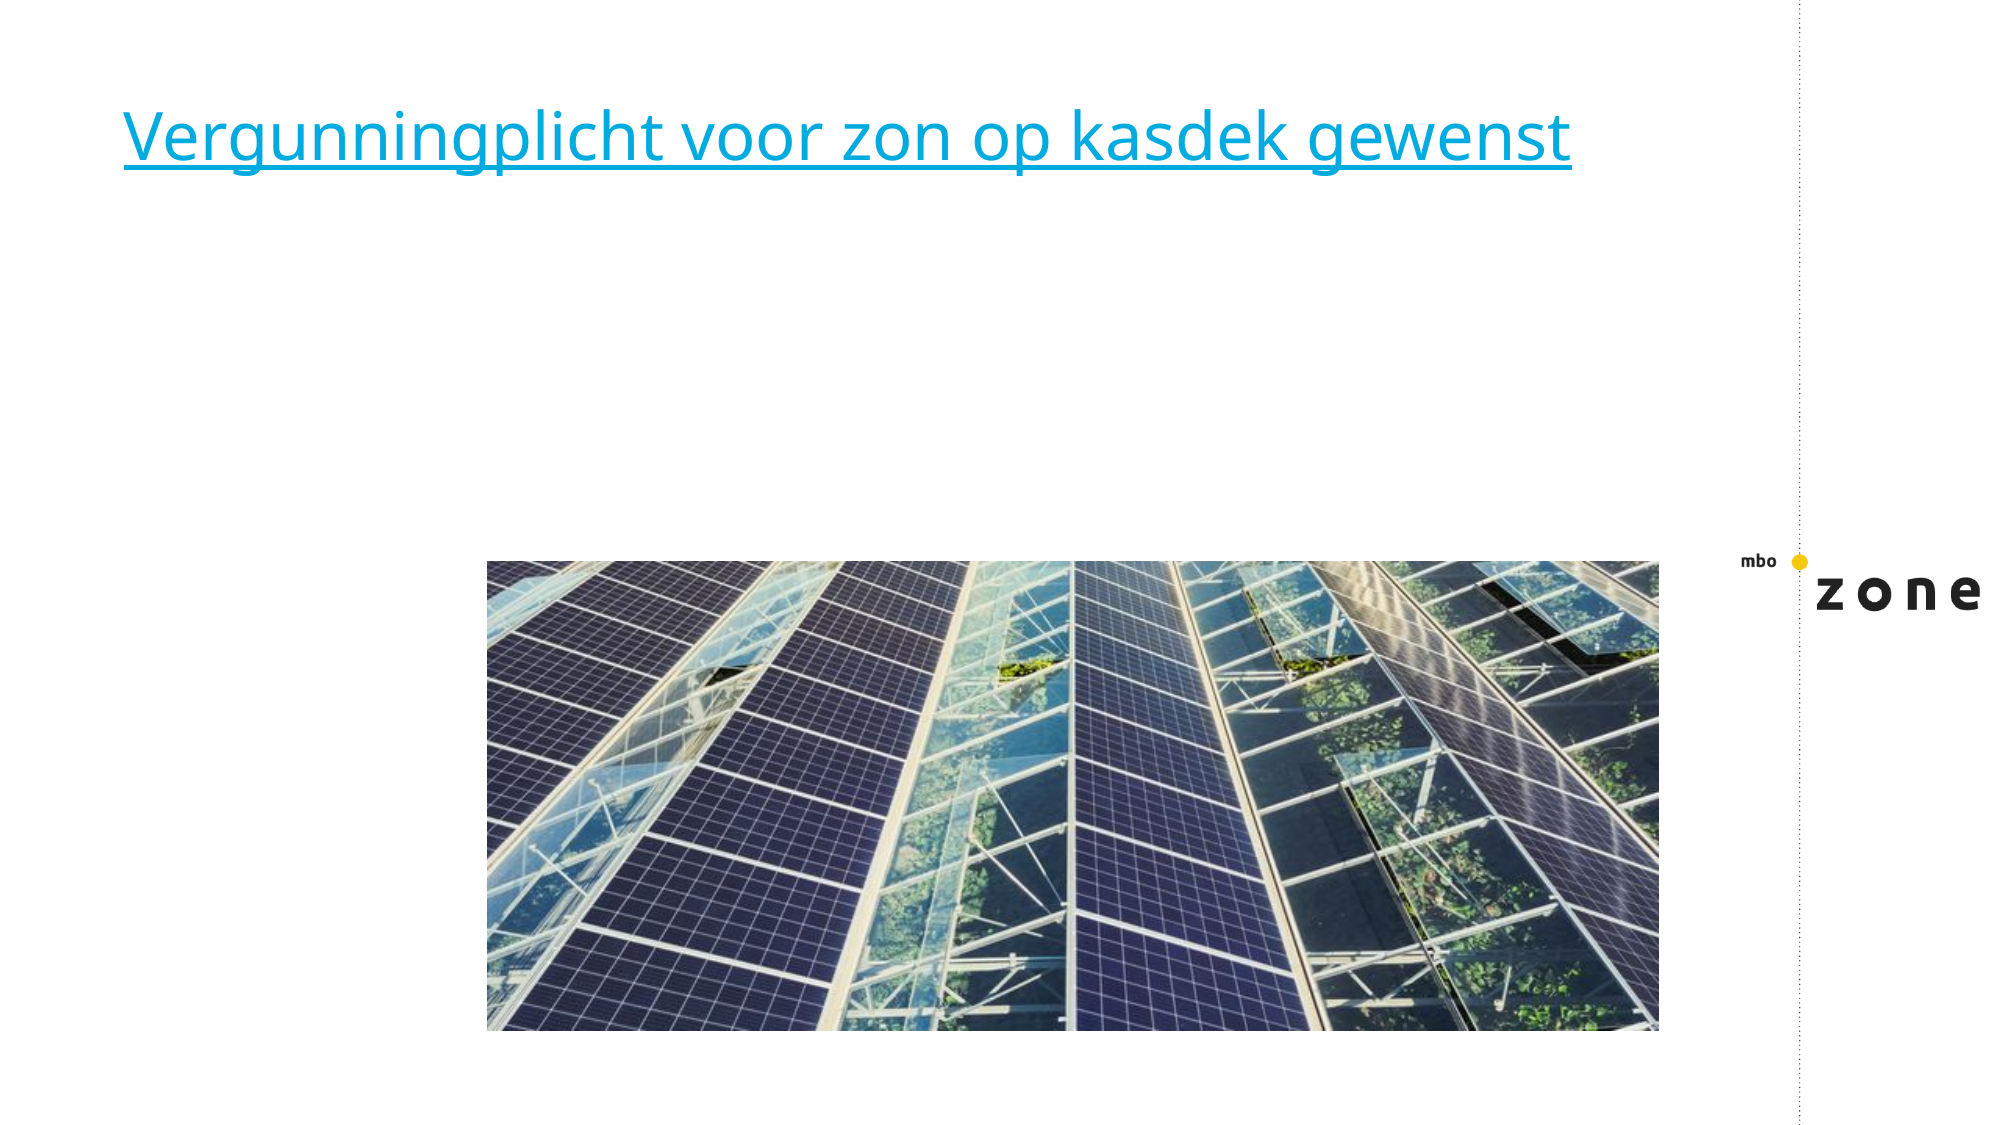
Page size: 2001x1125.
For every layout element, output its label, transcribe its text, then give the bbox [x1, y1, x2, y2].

picture [486, 0, 2001, 1125]
title Vergunningplicht voor zon op kasdek gewenst [124, 94, 1784, 272]
